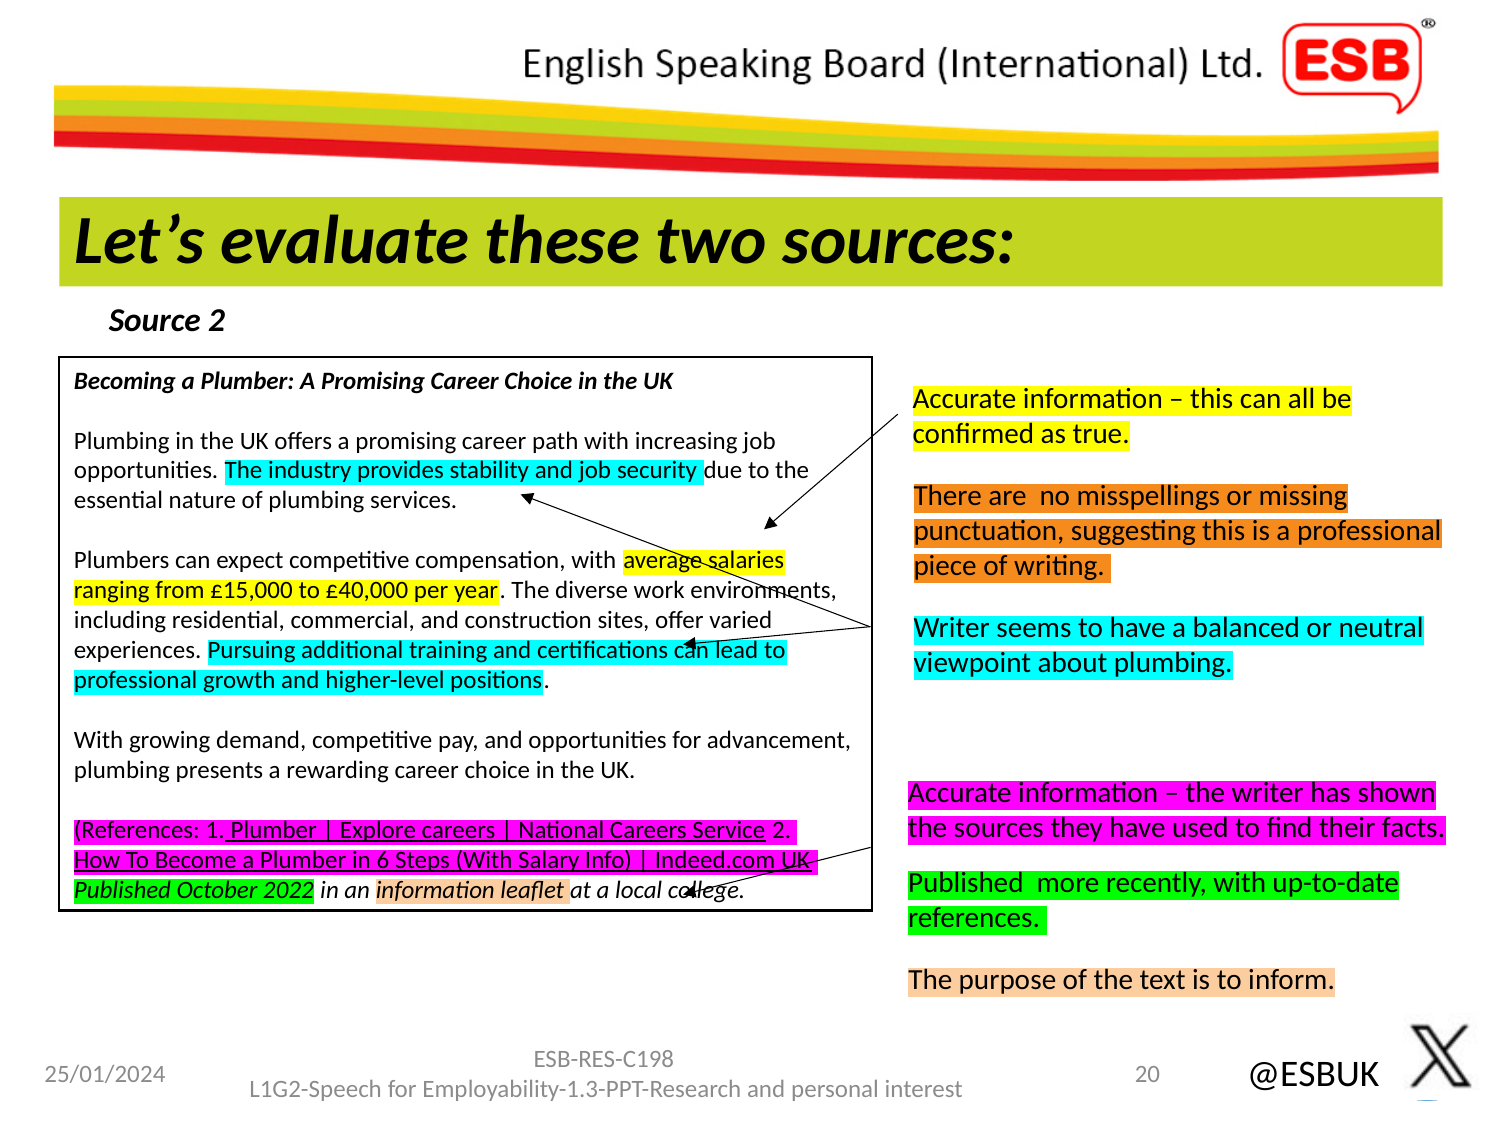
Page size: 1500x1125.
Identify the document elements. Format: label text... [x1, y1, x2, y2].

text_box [520, 494, 870, 627]
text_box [764, 414, 898, 530]
text_box Becoming a Plumber: A Promising Career Choice in the UK Plumbing in the UK offers a promising career path with increasing job opportunities. The industry provides stability and job security due to the essential nature of plumbing services. Plumbers can expect competitive compensation, with average salaries ranging from £15,000 to £40,000 per year. The diverse work environments, including residential, commercial, and construction sites, offer varied experiences. Pursuing additional training and certifications can lead to professional growth and higher-level positions. With growing demand, competitive pay, and opportunities for advancement, plumbing presents a rewarding career choice in the UK. (References: 1. Plumber | Explore careers | National Careers Service 2. How To Become a Plumber in 6 Steps (With Salary Info) | Indeed.com UK Published October 2022 in an information leaflet at a local college. [58, 356, 873, 912]
text_box The purpose of the text is to inform. [893, 953, 1373, 1004]
picture [0, 0, 1500, 189]
text_box There are no misspellings or missing punctuation, suggesting this is a professional piece of writing. [898, 468, 1462, 589]
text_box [682, 626, 871, 645]
text_box Source 2 [94, 290, 501, 346]
slide_number 20 [930, 1042, 1176, 1103]
text_box Accurate information – this can all be confirmed as true. [897, 371, 1461, 457]
footer ESB-RES-C198 L1G2-Speech for Employability-1.3-PPT-Research and personal interest [227, 1042, 930, 1103]
text_box Published more recently, with up-to-date references. [893, 856, 1457, 941]
text_box Accurate information – the writer has shown the sources they have used to find their facts. [893, 766, 1466, 851]
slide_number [29, 1042, 227, 1103]
text_box Writer seems to have a balanced or neutral viewpoint about plumbing. [898, 601, 1462, 686]
picture [1403, 1013, 1483, 1101]
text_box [682, 847, 871, 895]
text_box Let’s evaluate these two sources: [59, 197, 1443, 287]
